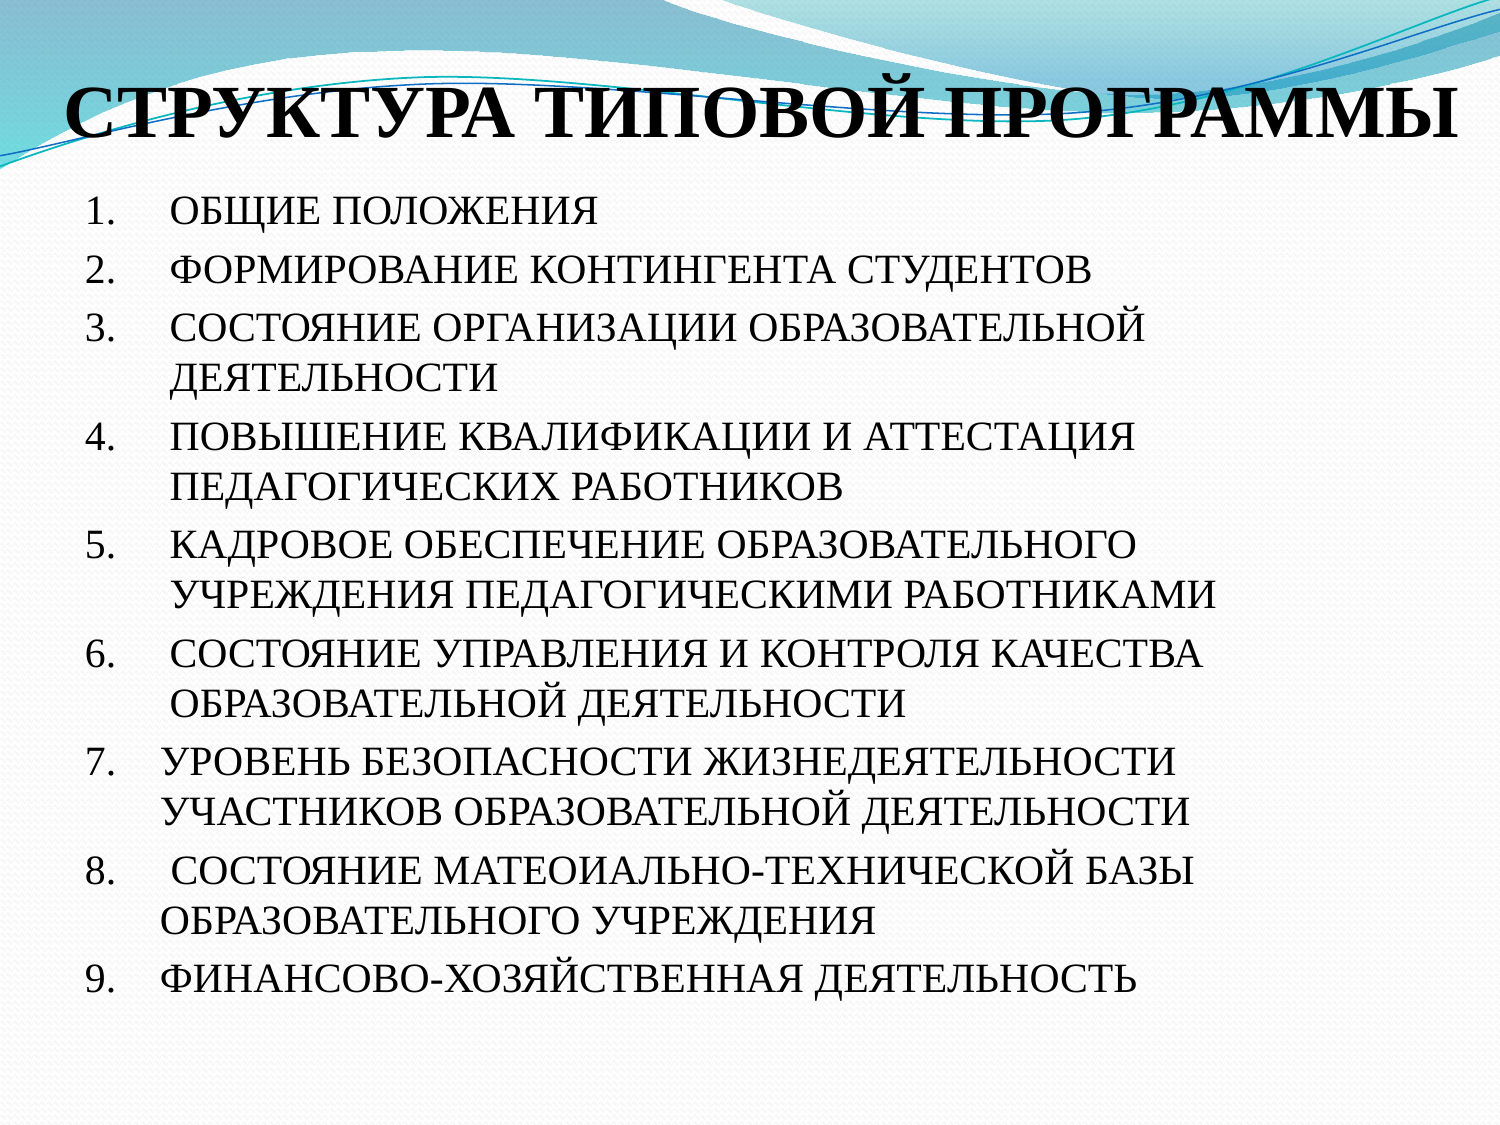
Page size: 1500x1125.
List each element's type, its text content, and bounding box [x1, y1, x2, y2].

list ОБЩИЕ ПОЛОЖЕНИЯ ФОРМИРОВАНИЕ КОНТИНГЕНТА СТУДЕНТОВ СОСТОЯНИЕ ОРГАНИЗАЦИИ ОБРАЗОВАТЕЛЬНОЙ ДЕЯТЕЛЬНОСТИ ПОВЫШЕНИЕ КВАЛИФИКАЦИИ И АТТЕСТАЦИЯ ПЕДАГОГИЧЕСКИХ РАБОТНИКОВ КАДРОВОЕ ОБЕСПЕЧЕНИЕ ОБРАЗОВАТЕЛЬНОГО УЧРЕЖДЕНИЯ ПЕДАГОГИЧЕСКИМИ РАБОТНИКАМИ СОСТОЯНИЕ УПРАВЛЕНИЯ И КОНТРОЛЯ КАЧЕСТВА ОБРАЗОВАТЕЛЬНОЙ ДЕЯТЕЛЬНОСТИ УРОВЕНЬ БЕЗОПАСНОСТИ ЖИЗНЕДЕЯТЕЛЬНОСТИ УЧАСТНИКОВ ОБРАЗОВАТЕЛЬНОЙ ДЕЯТЕЛЬНОСТИ СОСТОЯНИЕ МАТЕОИАЛЬНО-ТЕХНИЧЕСКОЙ БАЗЫ ОБРАЗОВАТЕЛЬНОГО УЧРЕЖДЕНИЯ ФИНАНСОВО-ХОЗЯЙСТВЕННАЯ ДЕЯТЕЛЬНОСТЬ [70, 175, 1421, 1079]
title СТРУКТУРА ТИПОВОЙ ПРОГРАММЫ [58, 35, 1465, 153]
